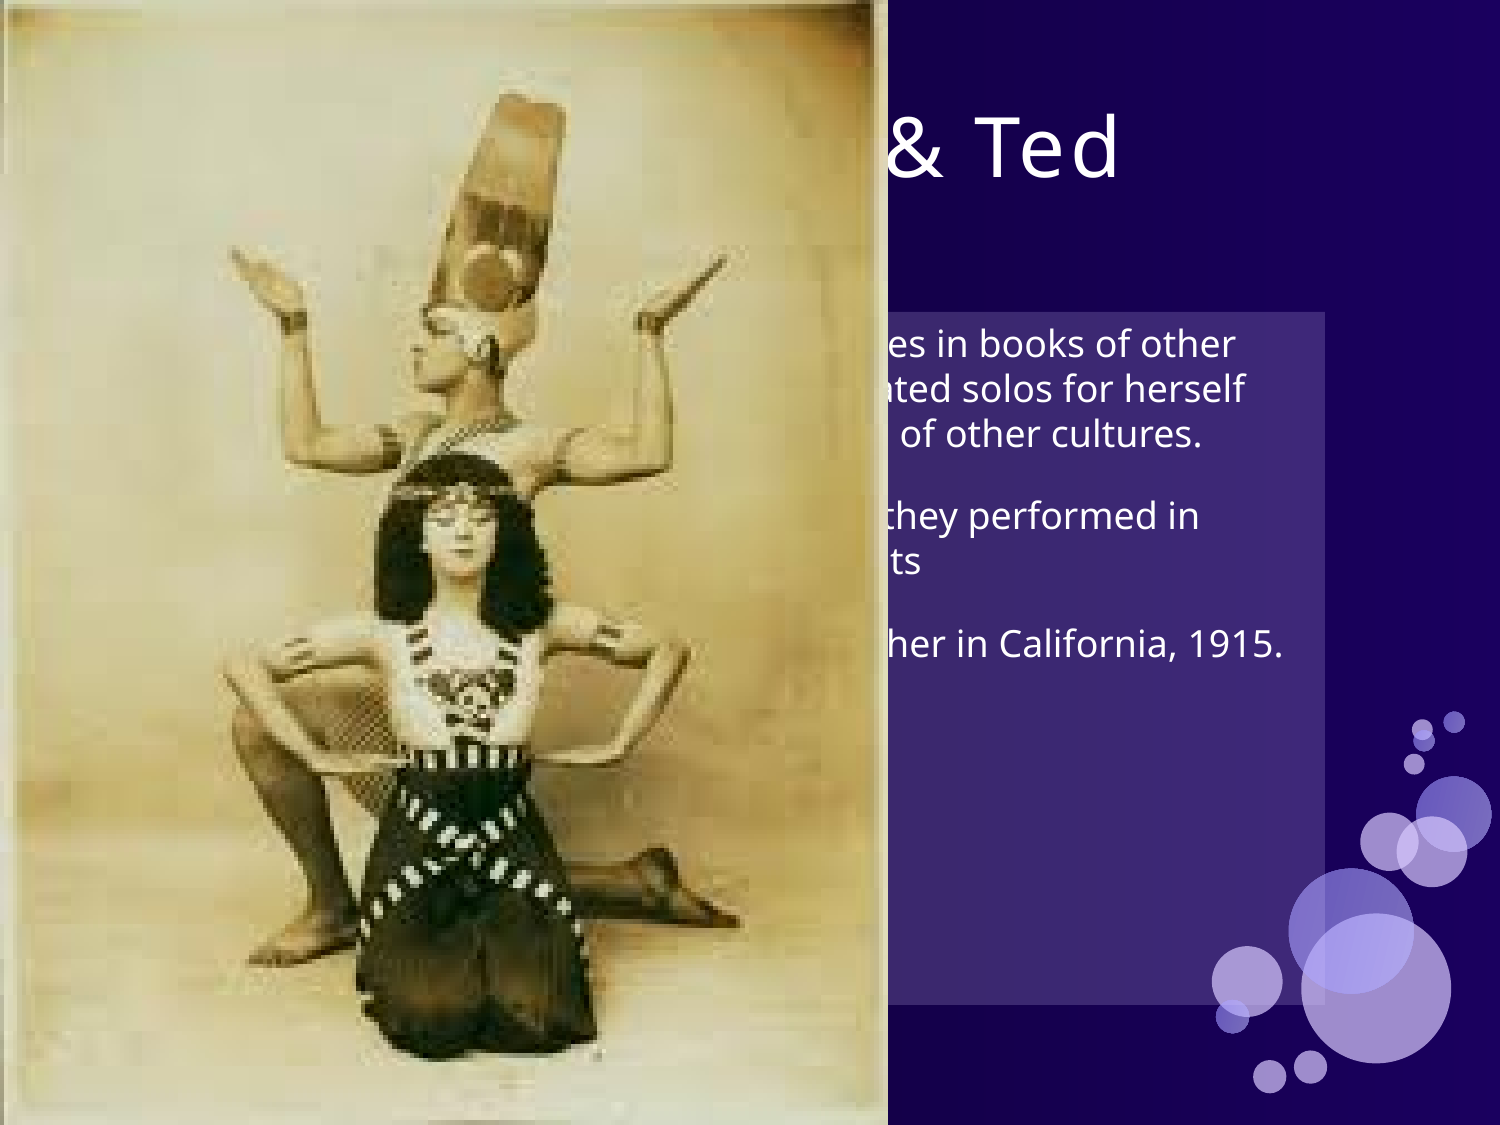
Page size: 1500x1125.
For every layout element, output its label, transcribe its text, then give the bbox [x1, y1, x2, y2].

list Ruth’s inspirations can from pictures in books of other lands & people. She began to created solos for herself based on the costumes & customs of other cultures. 1914, Ruth married Ted Shawn, & they performed in couple dancing, & performing duets They created a dance school together in California, 1915. It was called “Denishawn” [889, 311, 1325, 1005]
picture [0, 0, 889, 1125]
title Ruth St. Denis & Ted Shawn [889, 99, 1325, 288]
